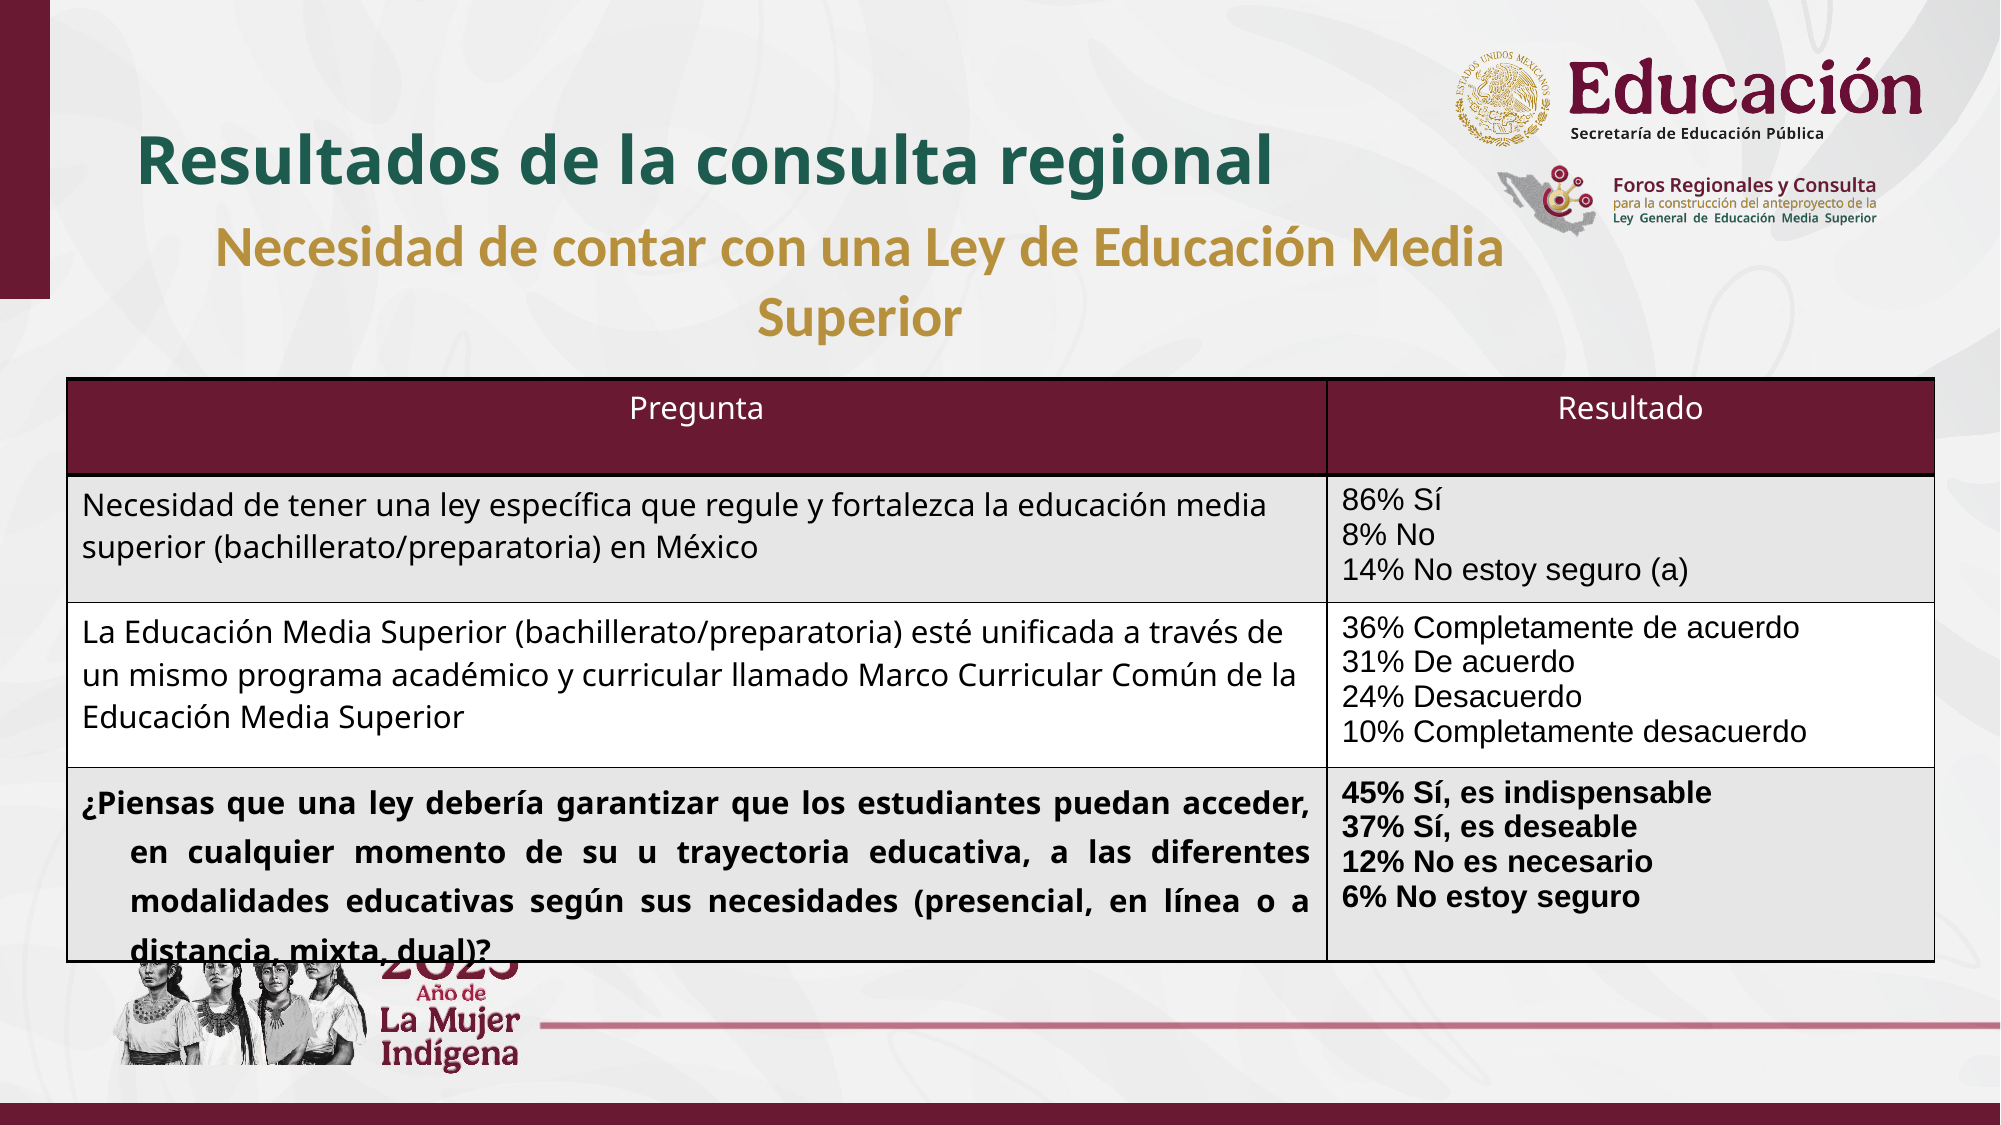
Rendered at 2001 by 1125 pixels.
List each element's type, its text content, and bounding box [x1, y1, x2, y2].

table_cell ¿Piensas que una ley debería garantizar que los estudiantes puedan acceder, en cualquier momento de su u trayectoria educativa, a las diferentes modalidades educativas según sus necesidades (presencial, en línea o a distancia, mixta, dual)? [68, 768, 1326, 960]
text_box Necesidad de contar con una Ley de Educación Media Superior [120, 200, 1601, 356]
table_header Resultado [1328, 381, 1934, 473]
table_cell 36% Completamente de acuerdo 31% De acuerdo 24% Desacuerdo 10% Completamente desacuerdo [1328, 603, 1934, 767]
table_header Pregunta [68, 381, 1326, 473]
table_cell 45% Sí, es indispensable 37% Sí, es deseable 12% No es necesario 6% No estoy seguro [1328, 768, 1934, 960]
picture [0, 0, 2001, 1125]
text_box Resultados de la consulta regional [120, 110, 1327, 200]
table_cell 86% Sí 8% No 14% No estoy seguro (a) [1328, 477, 1934, 602]
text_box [1455, 51, 1922, 237]
table_cell La Educación Media Superior (bachillerato/preparatoria) esté unificada a través de un mismo programa académico y curricular llamado Marco Curricular Común de la Educación Media Superior [68, 603, 1326, 767]
table_cell Necesidad de tener una ley específica que regule y fortalezca la educación media superior (bachillerato/preparatoria) en México [68, 477, 1326, 602]
